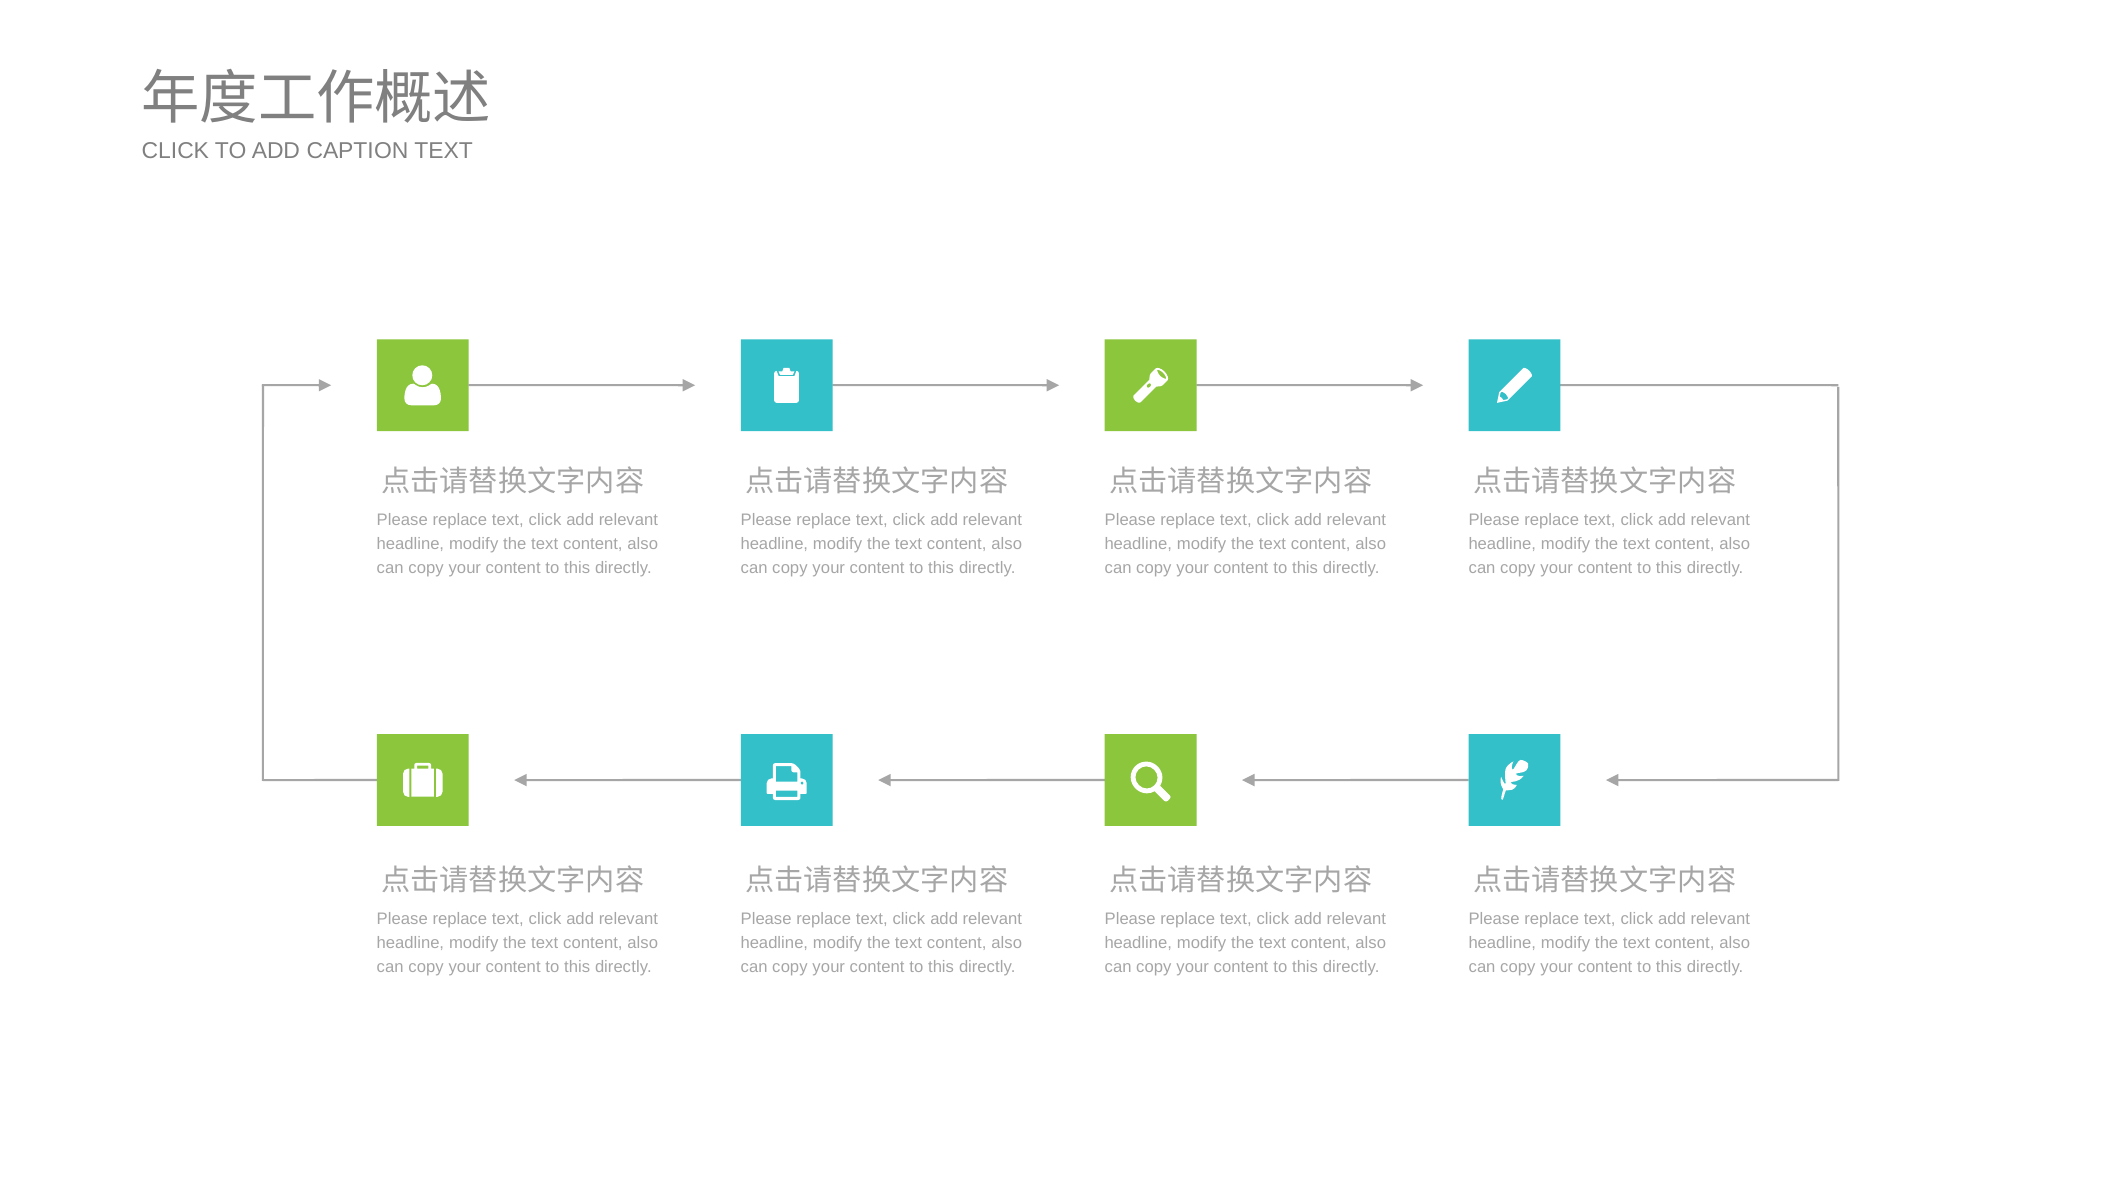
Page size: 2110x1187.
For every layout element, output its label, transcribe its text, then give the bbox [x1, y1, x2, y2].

text_box [1242, 773, 1468, 787]
text_box 点击请替换文字内容 [745, 854, 1109, 897]
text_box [1104, 734, 1197, 826]
text_box [469, 379, 696, 392]
text_box Please replace text, click add relevant headline, modify the text content, also can copy your content to this directly. [740, 904, 1044, 977]
text_box 点击请替换文字内容 [745, 454, 1109, 497]
text_box CLICK TO ADD CAPTION TEXT [141, 135, 521, 163]
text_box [740, 734, 833, 826]
text_box Please replace text, click add relevant headline, modify the text content, also can copy your content to this directly. [1468, 504, 1772, 577]
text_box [376, 734, 469, 826]
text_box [1104, 339, 1197, 432]
text_box 点击请替换文字内容 [381, 454, 745, 497]
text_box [1468, 734, 1561, 826]
text_box 点击请替换文字内容 [1473, 454, 1847, 497]
text_box [1197, 379, 1424, 392]
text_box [376, 339, 469, 432]
text_box Please replace text, click add relevant headline, modify the text content, also can copy your content to this directly. [740, 504, 1044, 577]
text_box Please replace text, click add relevant headline, modify the text content, also can copy your content to this directly. [376, 504, 680, 577]
text_box 点击请替换文字内容 [1473, 854, 1847, 897]
text_box [514, 773, 740, 787]
text_box [878, 773, 1104, 787]
text_box 年度工作概述 [141, 60, 521, 131]
text_box 点击请替换文字内容 [1109, 854, 1473, 897]
text_box Please replace text, click add relevant headline, modify the text content, also can copy your content to this directly. [1468, 904, 1772, 977]
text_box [1468, 339, 1561, 432]
text_box Please replace text, click add relevant headline, modify the text content, also can copy your content to this directly. [1104, 904, 1408, 977]
text_box [261, 379, 332, 392]
text_box 点击请替换文字内容 [381, 854, 745, 897]
text_box 点击请替换文字内容 [1109, 454, 1473, 497]
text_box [740, 339, 833, 432]
text_box Please replace text, click add relevant headline, modify the text content, also can copy your content to this directly. [1104, 504, 1408, 577]
text_box Please replace text, click add relevant headline, modify the text content, also can copy your content to this directly. [376, 904, 680, 977]
text_box [833, 379, 1060, 392]
text_box [1606, 773, 1839, 787]
